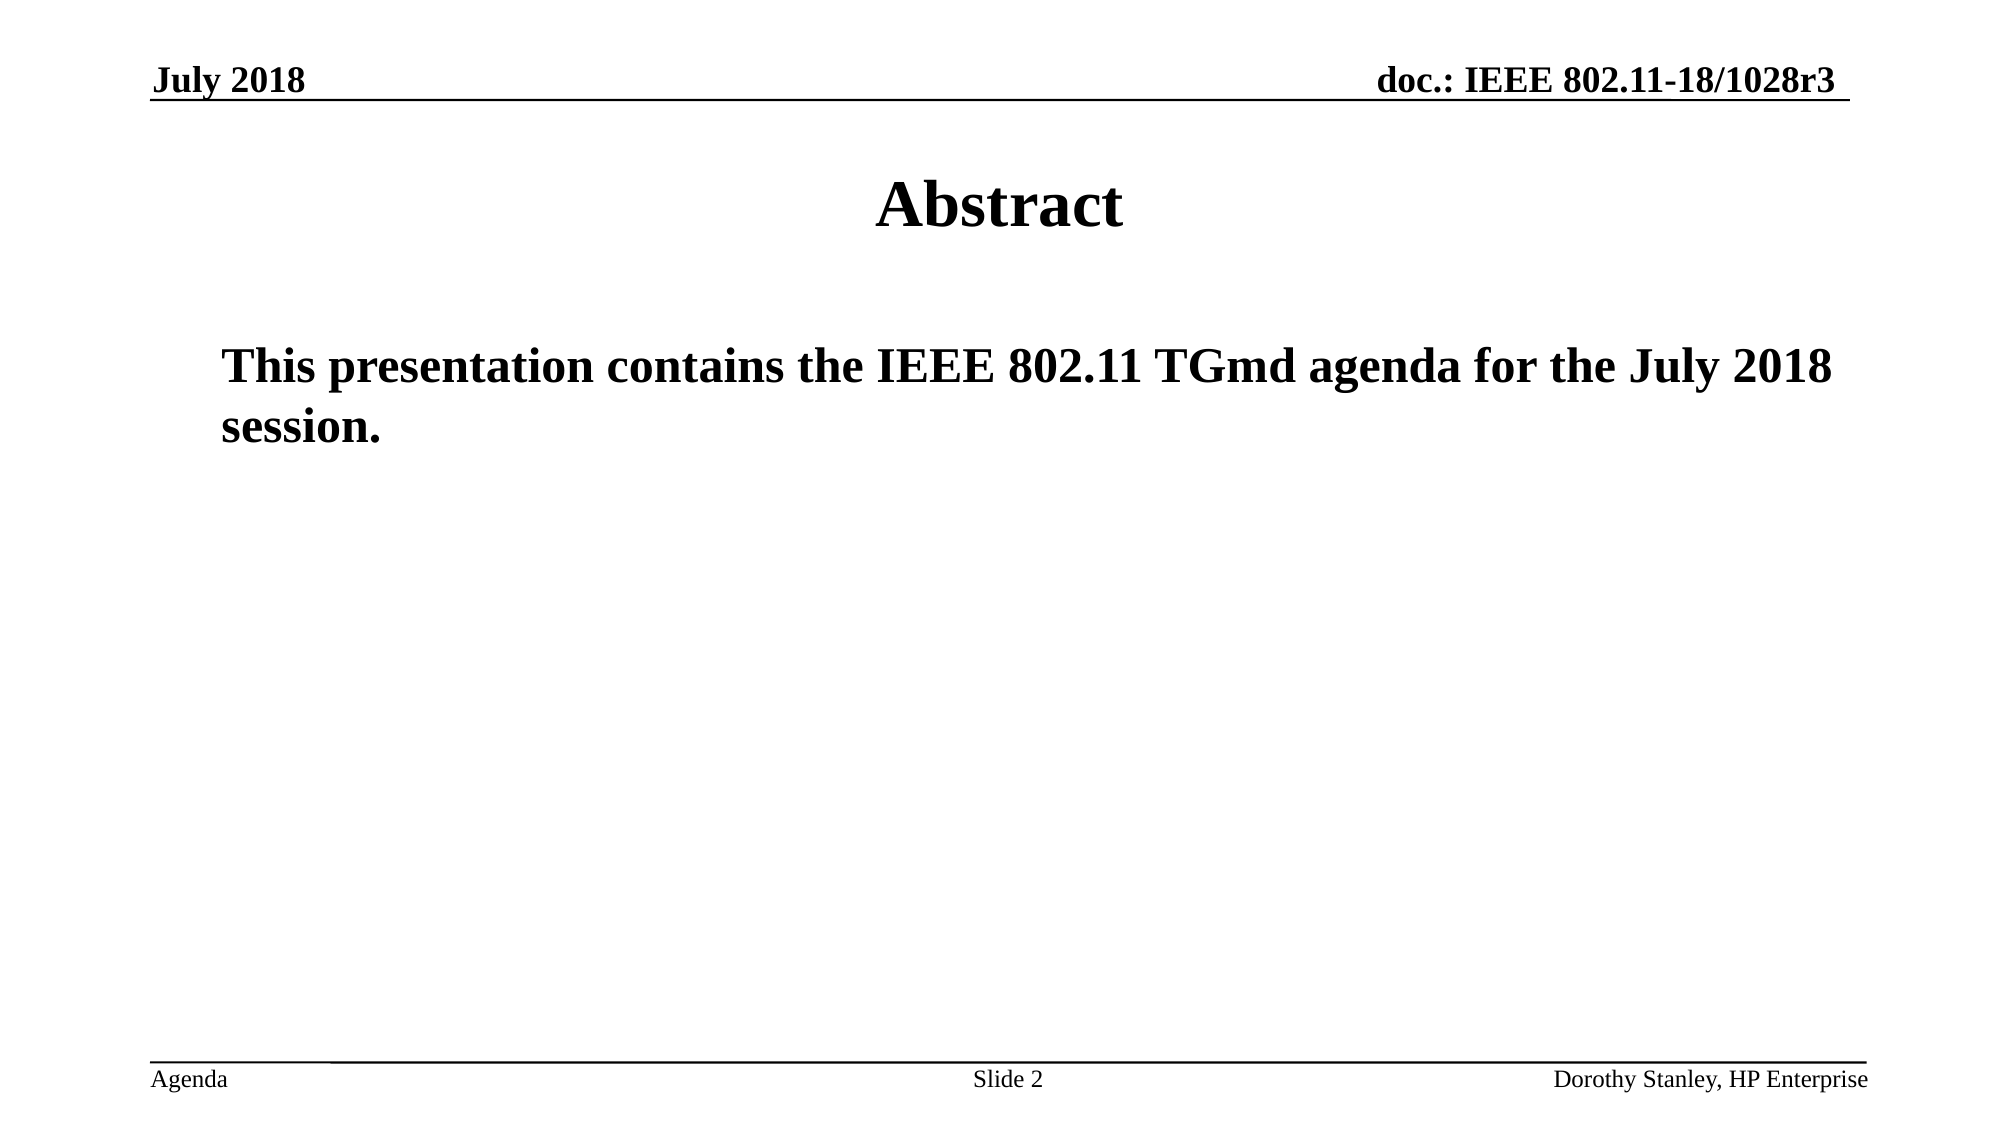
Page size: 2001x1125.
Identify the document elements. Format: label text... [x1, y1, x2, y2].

list This presentation contains the IEEE 802.11 TGmd agenda for the July 2018 session. [150, 324, 1850, 1000]
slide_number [152, 54, 567, 100]
footer Dorothy Stanley, HP Enterprise [1549, 1062, 1869, 1093]
title Abstract [150, 112, 1850, 288]
slide_number Slide 2 [972, 1062, 1044, 1093]
